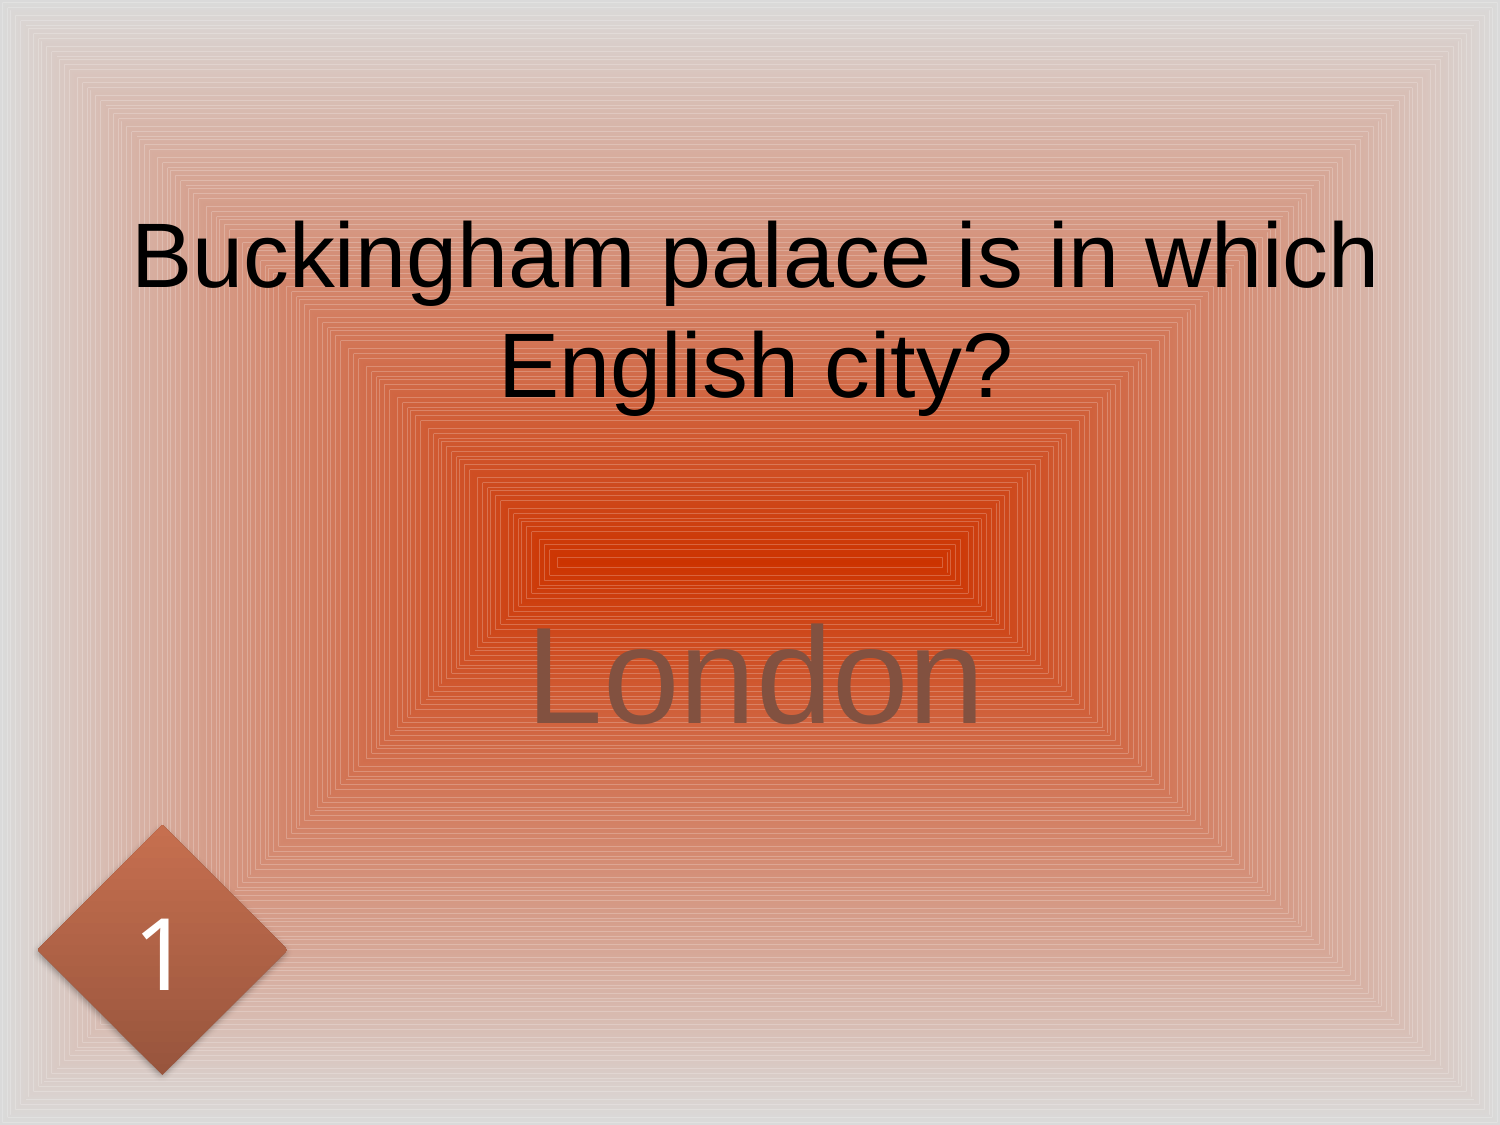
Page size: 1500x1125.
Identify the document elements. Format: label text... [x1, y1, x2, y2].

text_box 1 [37, 838, 288, 1075]
title Buckingham palace is in which English city? [112, 137, 1401, 476]
text_box London [112, 500, 1400, 838]
